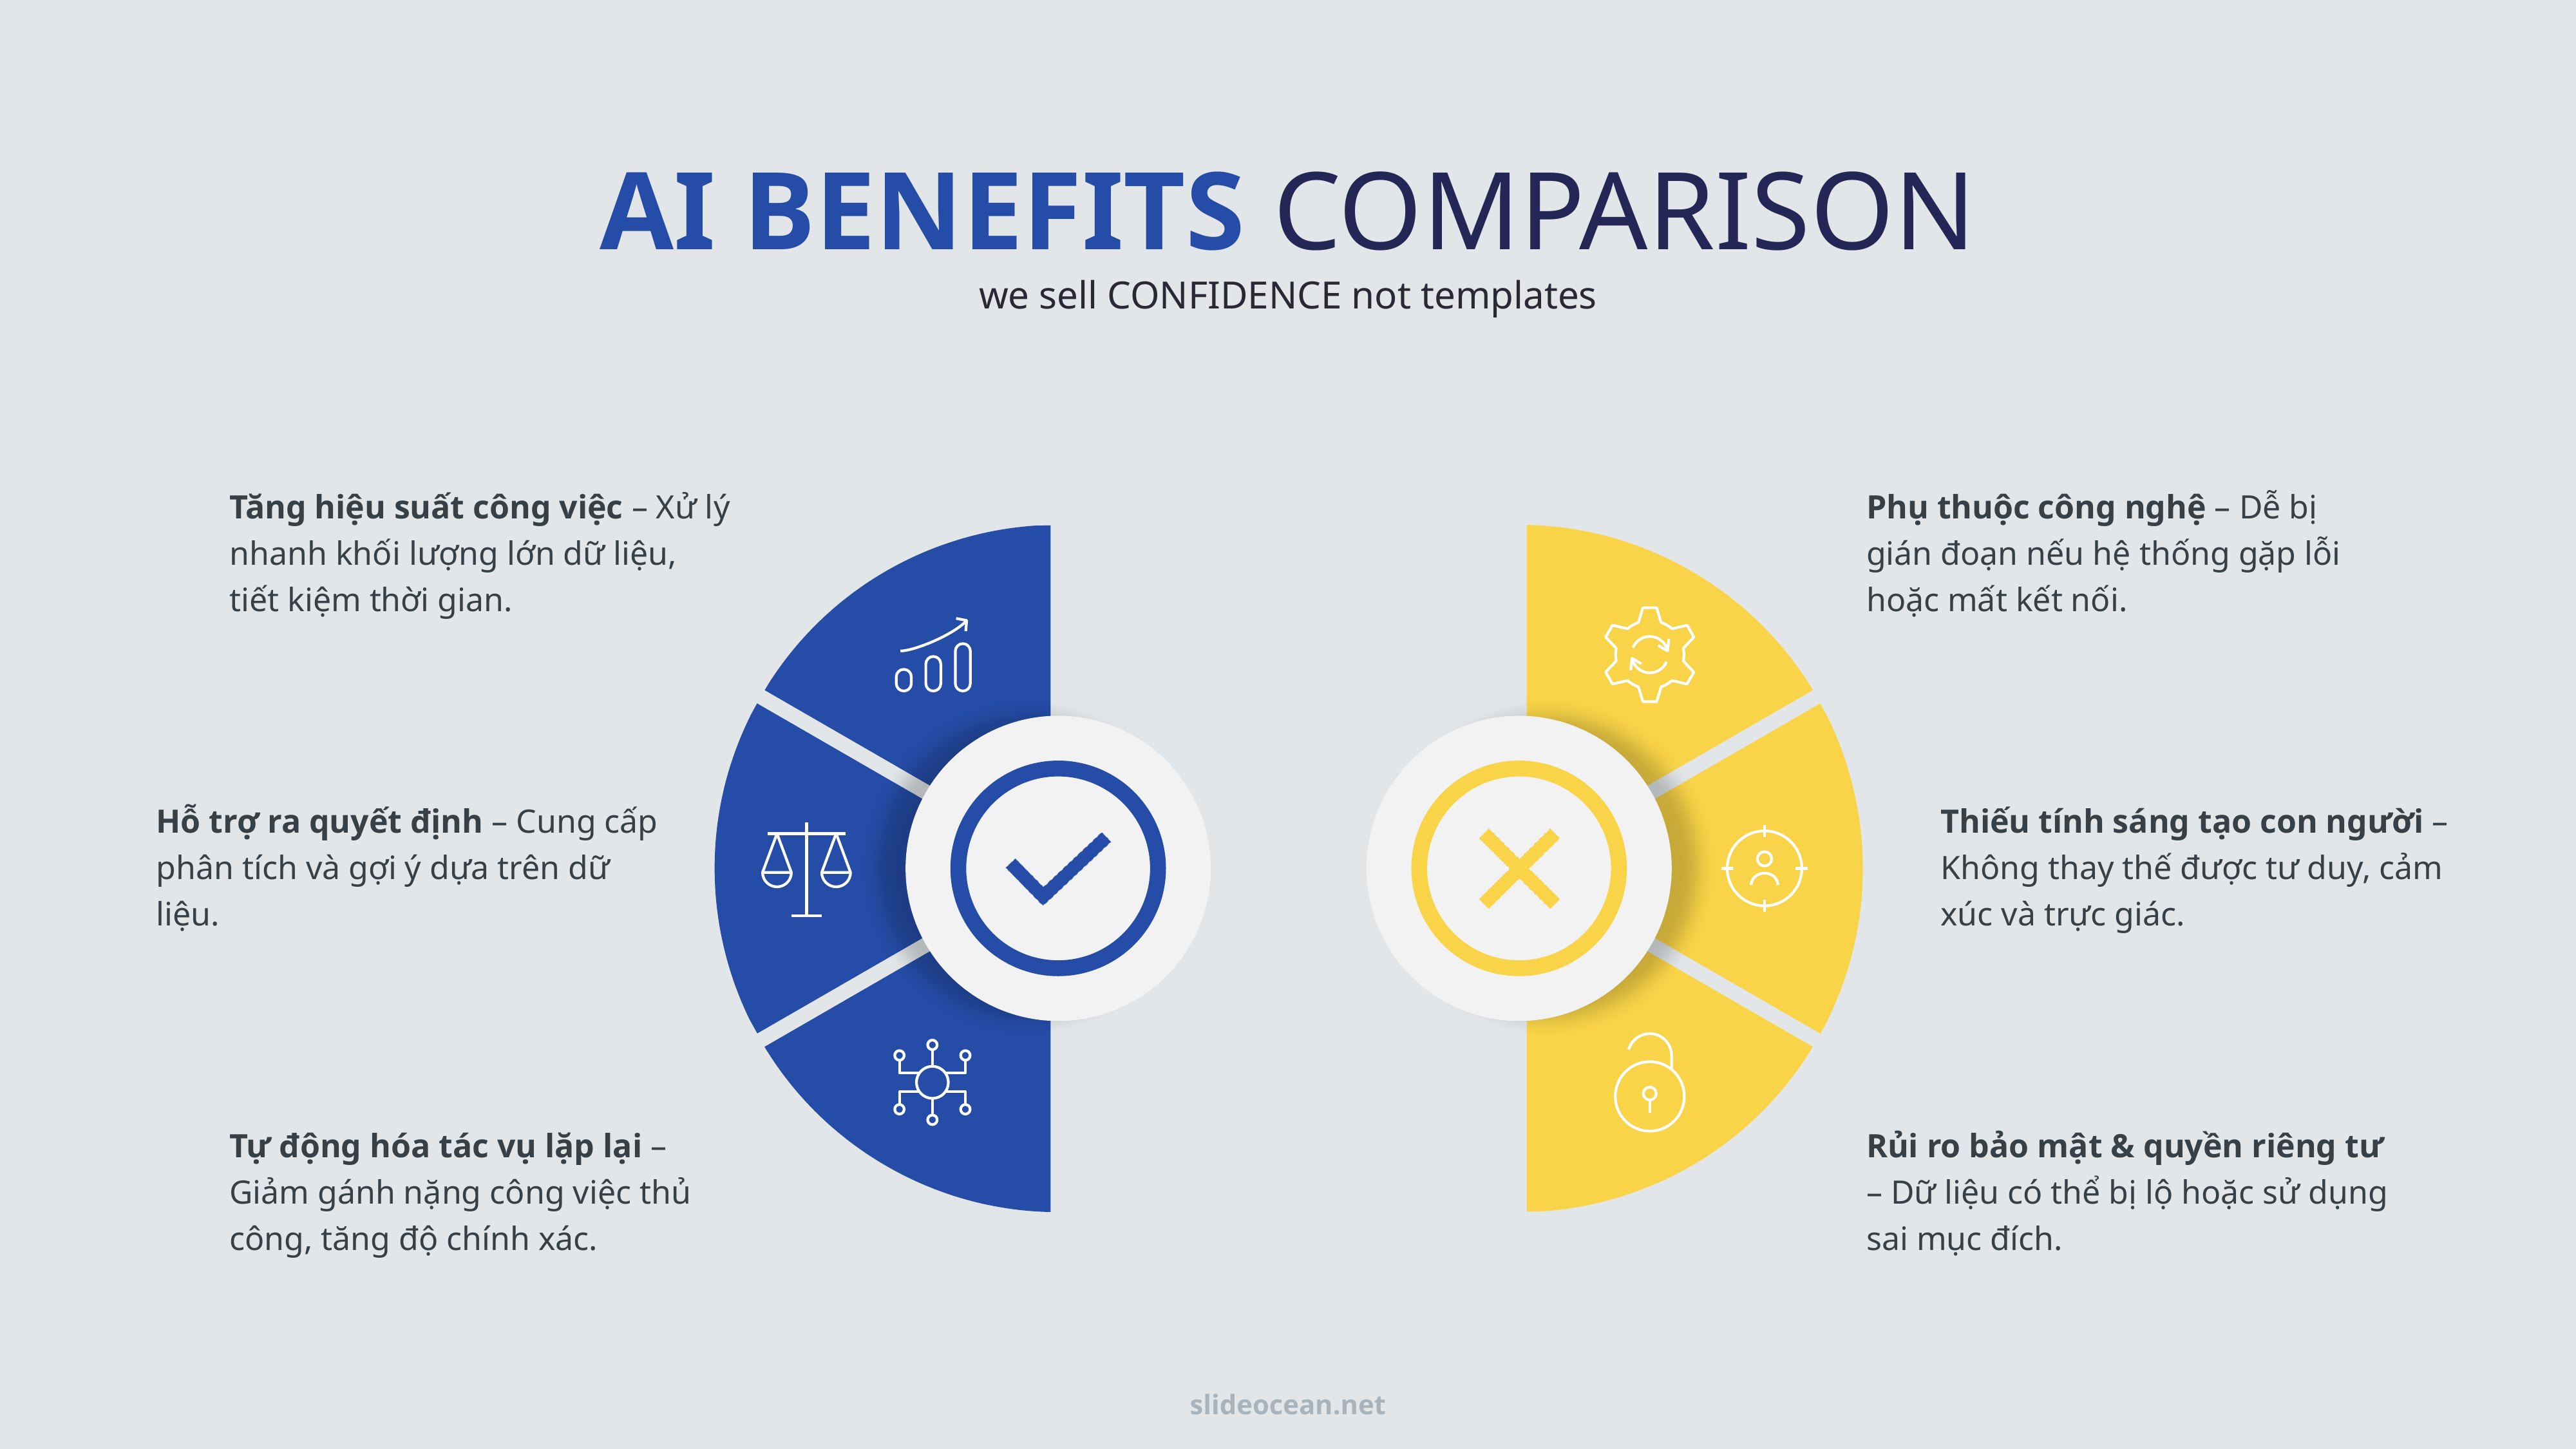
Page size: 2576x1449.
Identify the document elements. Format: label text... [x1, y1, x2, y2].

text_box [714, 702, 894, 1035]
text_box AI BENEFITS COMPARISON [590, 137, 1986, 276]
text_box [955, 643, 971, 692]
text_box [1683, 702, 1864, 1035]
text_box Tự động hóa tác vụ lặp lại – Giảm gánh nặng công việc thủ công, tăng độ chính xác. [220, 1113, 742, 1262]
text_box [1365, 715, 1672, 1022]
text_box Thiếu tính sáng tạo con người – Không thay thế được tư duy, cảm xúc và trực giác. [1931, 788, 2475, 937]
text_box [950, 761, 1166, 976]
text_box [762, 822, 851, 916]
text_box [1411, 761, 1627, 976]
text_box [925, 656, 941, 692]
text_box [895, 1040, 971, 1125]
text_box [763, 967, 1052, 1213]
text_box Rủi ro bảo mật & quyền riêng tư – Dữ liệu có thể bị lộ hoặc sử dụng sai mục đích. [1857, 1113, 2400, 1262]
text_box [1721, 824, 1808, 913]
text_box [1605, 607, 1694, 702]
text_box [763, 524, 1052, 770]
text_box slideocean.net [1180, 1383, 1396, 1425]
text_box [1526, 966, 1814, 1213]
text_box [905, 715, 1212, 1022]
text_box Hỗ trợ ra quyết định – Cung cấp phân tích và gợi ý dựa trên dữ liệu. [146, 788, 668, 937]
text_box [900, 618, 967, 651]
text_box Tăng hiệu suất công việc – Xử lý nhanh khối lượng lớn dữ liệu, tiết kiệm thời gian. [220, 474, 742, 623]
text_box [1615, 1034, 1685, 1132]
text_box we sell CONFIDENCE not templates [969, 266, 1607, 321]
text_box Phụ thuộc công nghệ – Dễ bị gián đoạn nếu hệ thống gặp lỗi hoặc mất kết nối. [1857, 474, 2400, 623]
text_box [896, 669, 912, 692]
text_box [1526, 524, 1814, 771]
